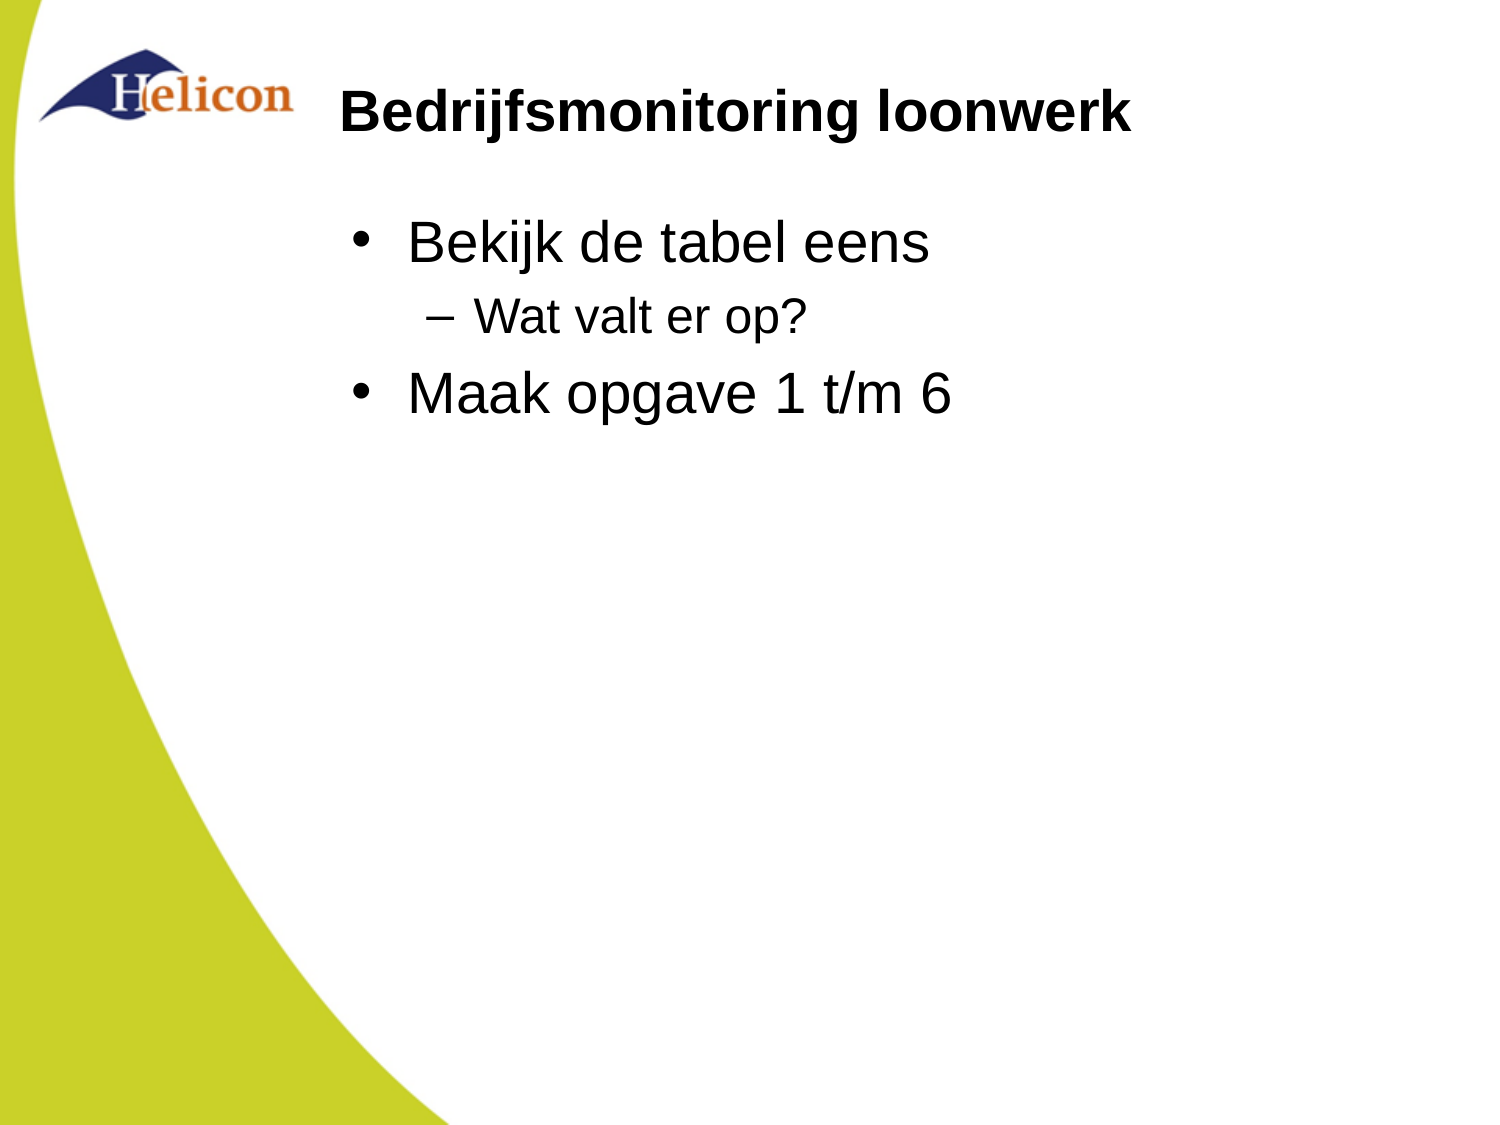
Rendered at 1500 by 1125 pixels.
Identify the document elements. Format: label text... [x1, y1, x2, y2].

title Bedrijfsmonitoring loonwerk [324, 54, 1415, 161]
list Bekijk de tabel eens Wat valt er op? Maak opgave 1 t/m 6 [336, 196, 1425, 1005]
picture [0, 0, 1500, 1125]
